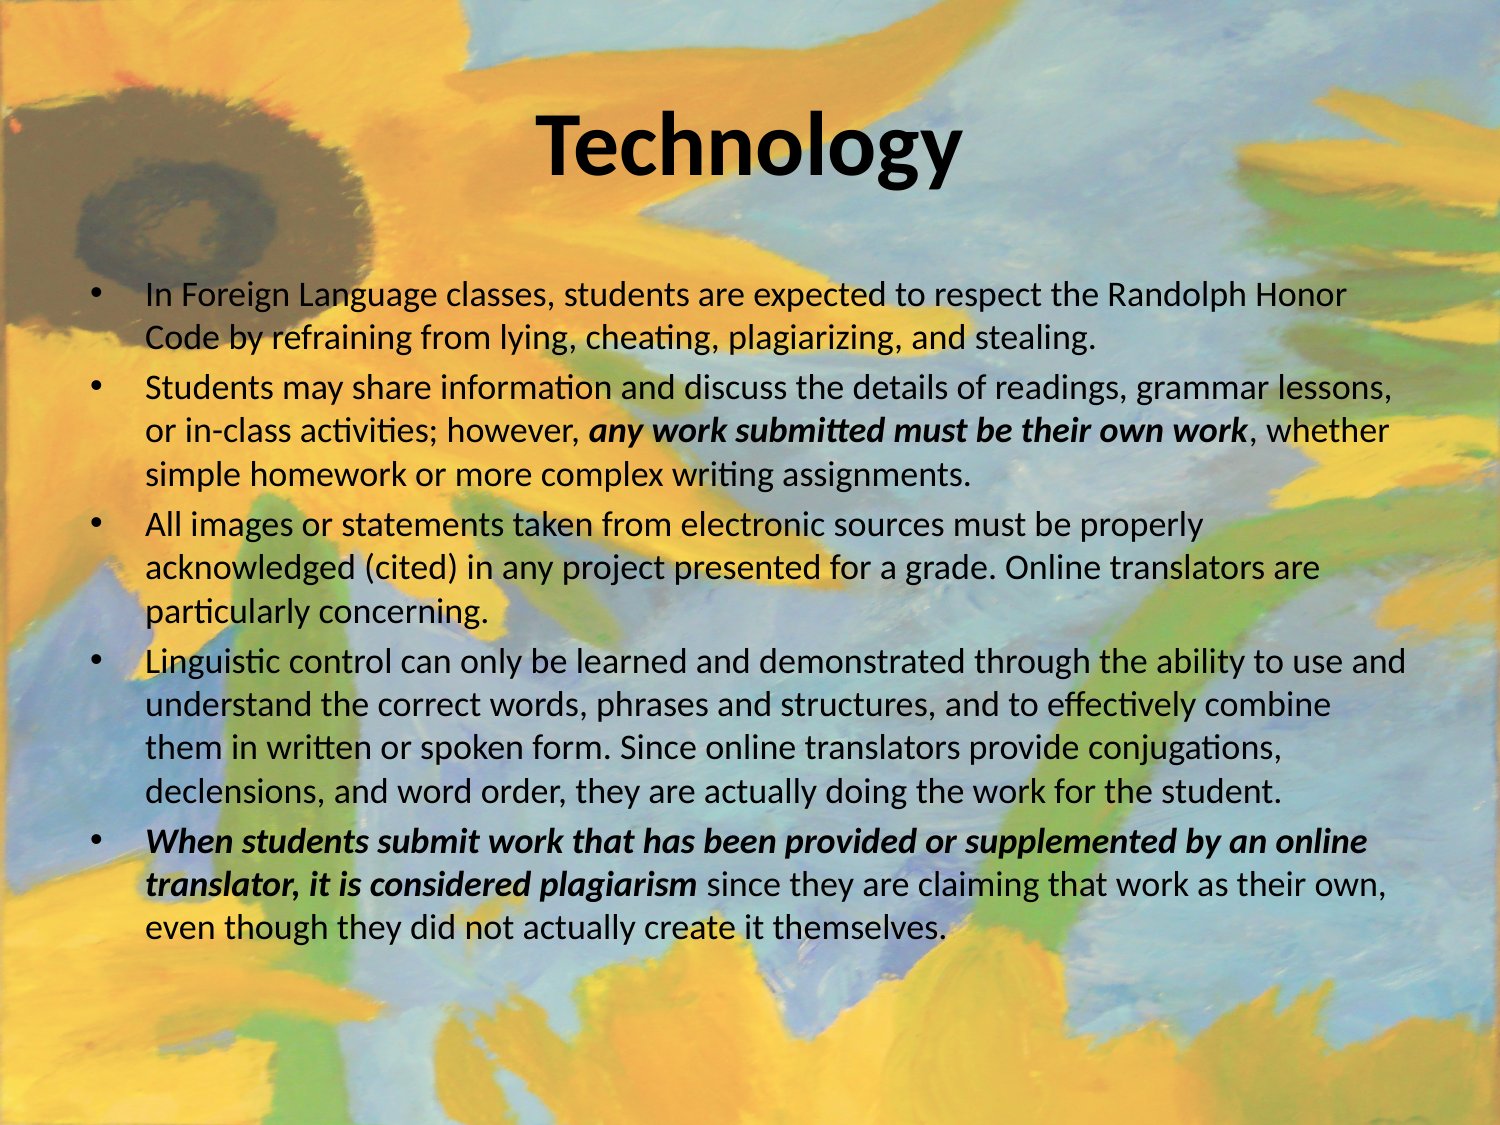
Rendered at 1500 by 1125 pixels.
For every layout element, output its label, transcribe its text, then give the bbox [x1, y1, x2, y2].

list In Foreign Language classes, students are expected to respect the Randolph Honor Code by refraining from lying, cheating, plagiarizing, and stealing. Students may share information and discuss the details of readings, grammar lessons, or in-class activities; however, any work submitted must be their own work, whether simple homework or more complex writing assignments. All images or statements taken from electronic sources must be properly acknowledged (cited) in any project presented for a grade. Online translators are particularly concerning. Linguistic control can only be learned and demonstrated through the ability to use and understand the correct words, phrases and structures, and to effectively combine them in written or spoken form. Since online translators provide conjugations, declensions, and word order, they are actually doing the work for the student. When students submit work that has been provided or supplemented by an online translator, it is considered plagiarism since they are claiming that work as their own, even though they did not actually create it themselves. [75, 262, 1425, 1005]
title Technology [75, 45, 1425, 233]
